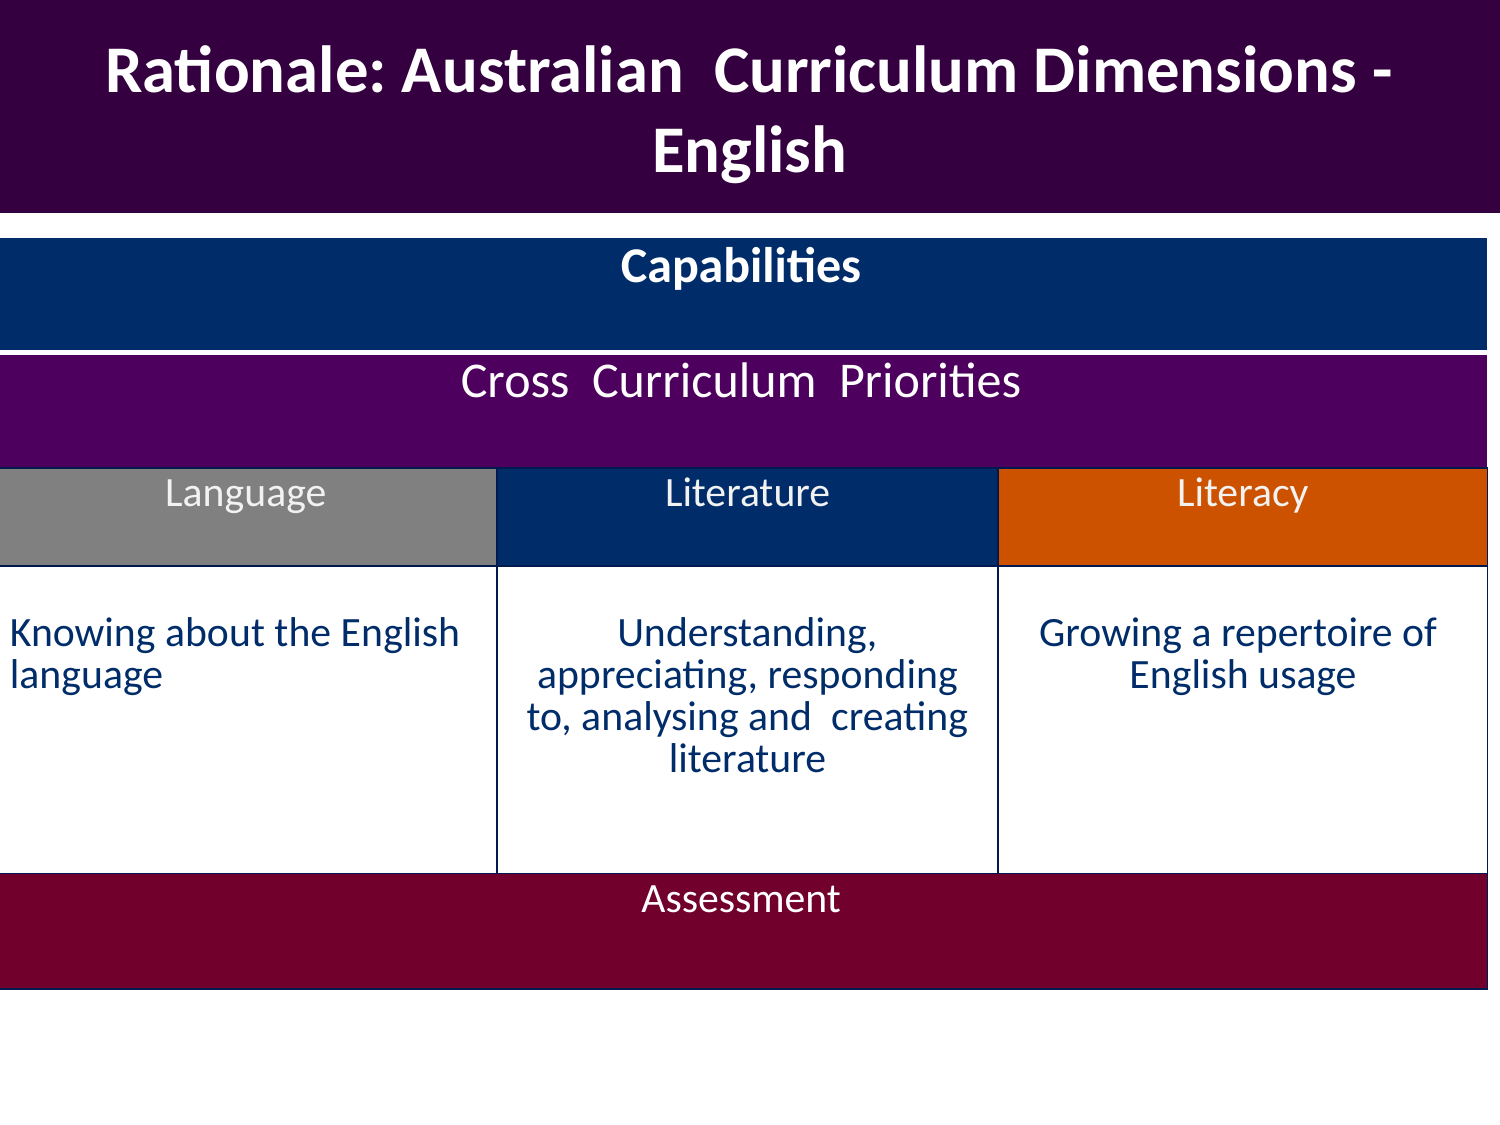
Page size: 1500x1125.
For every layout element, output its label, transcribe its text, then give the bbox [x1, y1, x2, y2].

table_cell Understanding, appreciating, responding to, analysing and creating literature [498, 567, 997, 873]
table_cell Literacy [999, 469, 1487, 565]
table_cell Literature [498, 469, 997, 565]
table_cell Assessment [0, 874, 1487, 988]
table_cell Cross Curriculum Priorities [0, 355, 1487, 467]
table_cell Language [0, 469, 496, 565]
table_cell Growing a repertoire of English usage [999, 567, 1487, 873]
title Rationale: Australian Curriculum Dimensions - English [0, 0, 1500, 213]
table_cell Knowing about the English language [0, 567, 496, 873]
table_header Capabilities [0, 238, 1487, 350]
